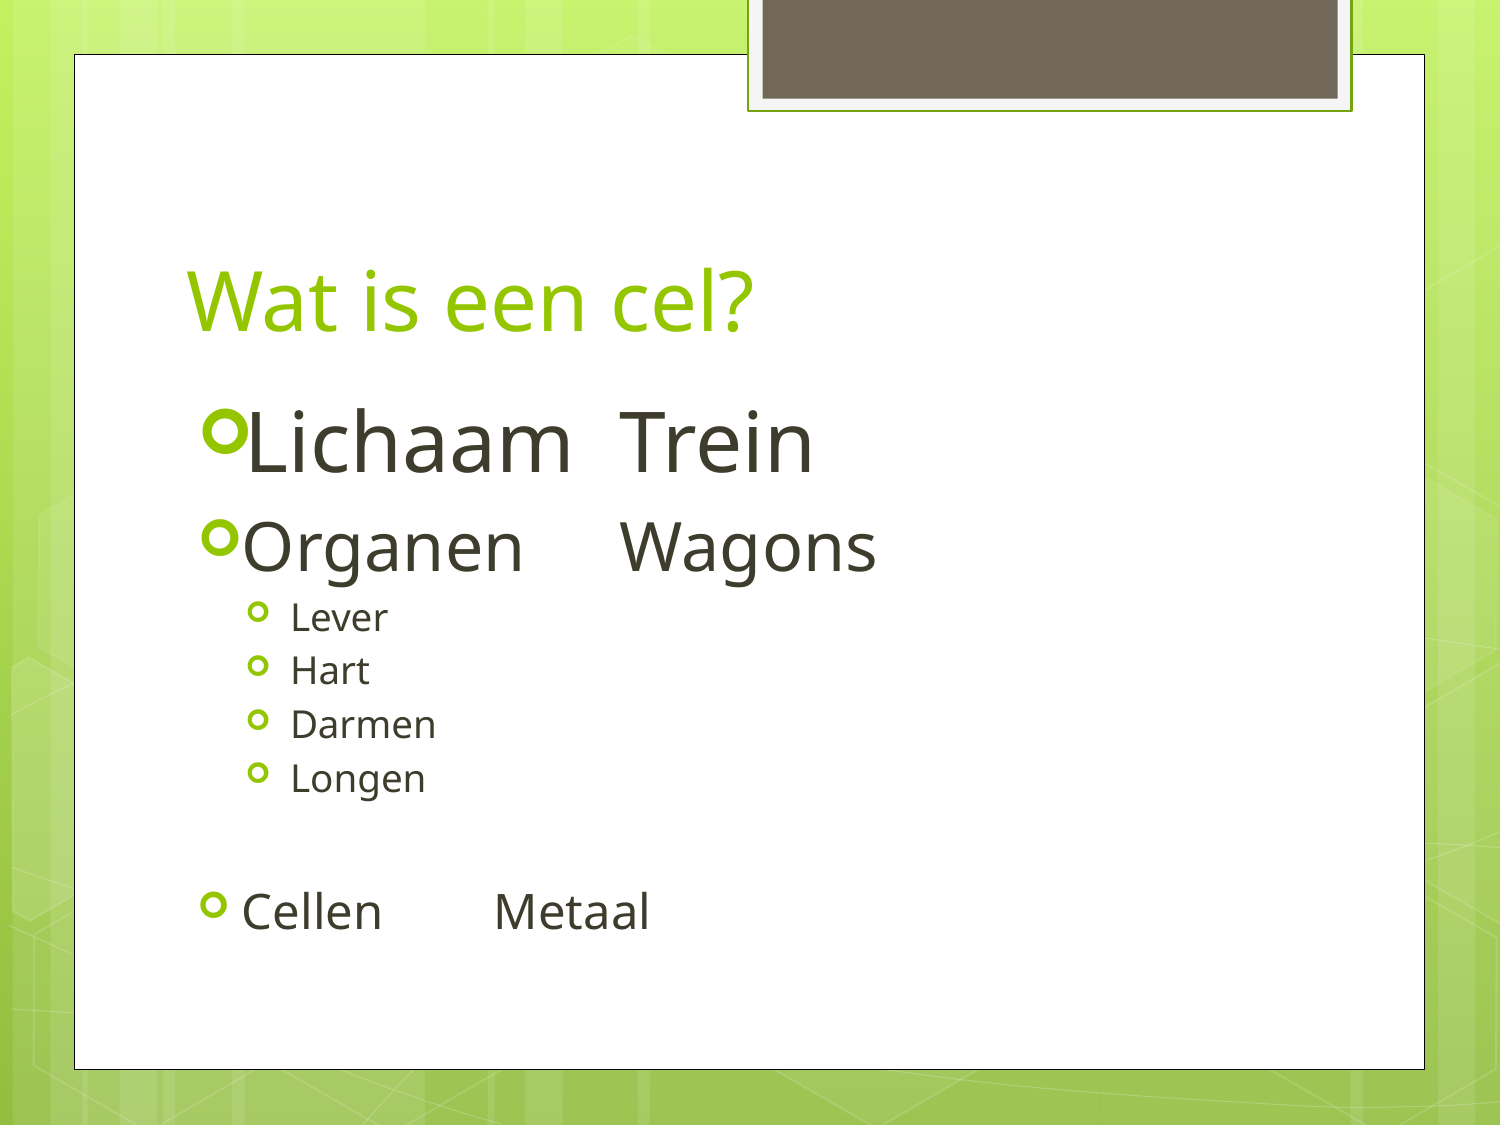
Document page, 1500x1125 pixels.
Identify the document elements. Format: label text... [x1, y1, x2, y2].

title Wat is een cel? [171, 168, 1324, 357]
list Lichaam Trein Organen Wagons Lever Hart Darmen Longen Cellen Metaal [171, 381, 1283, 957]
